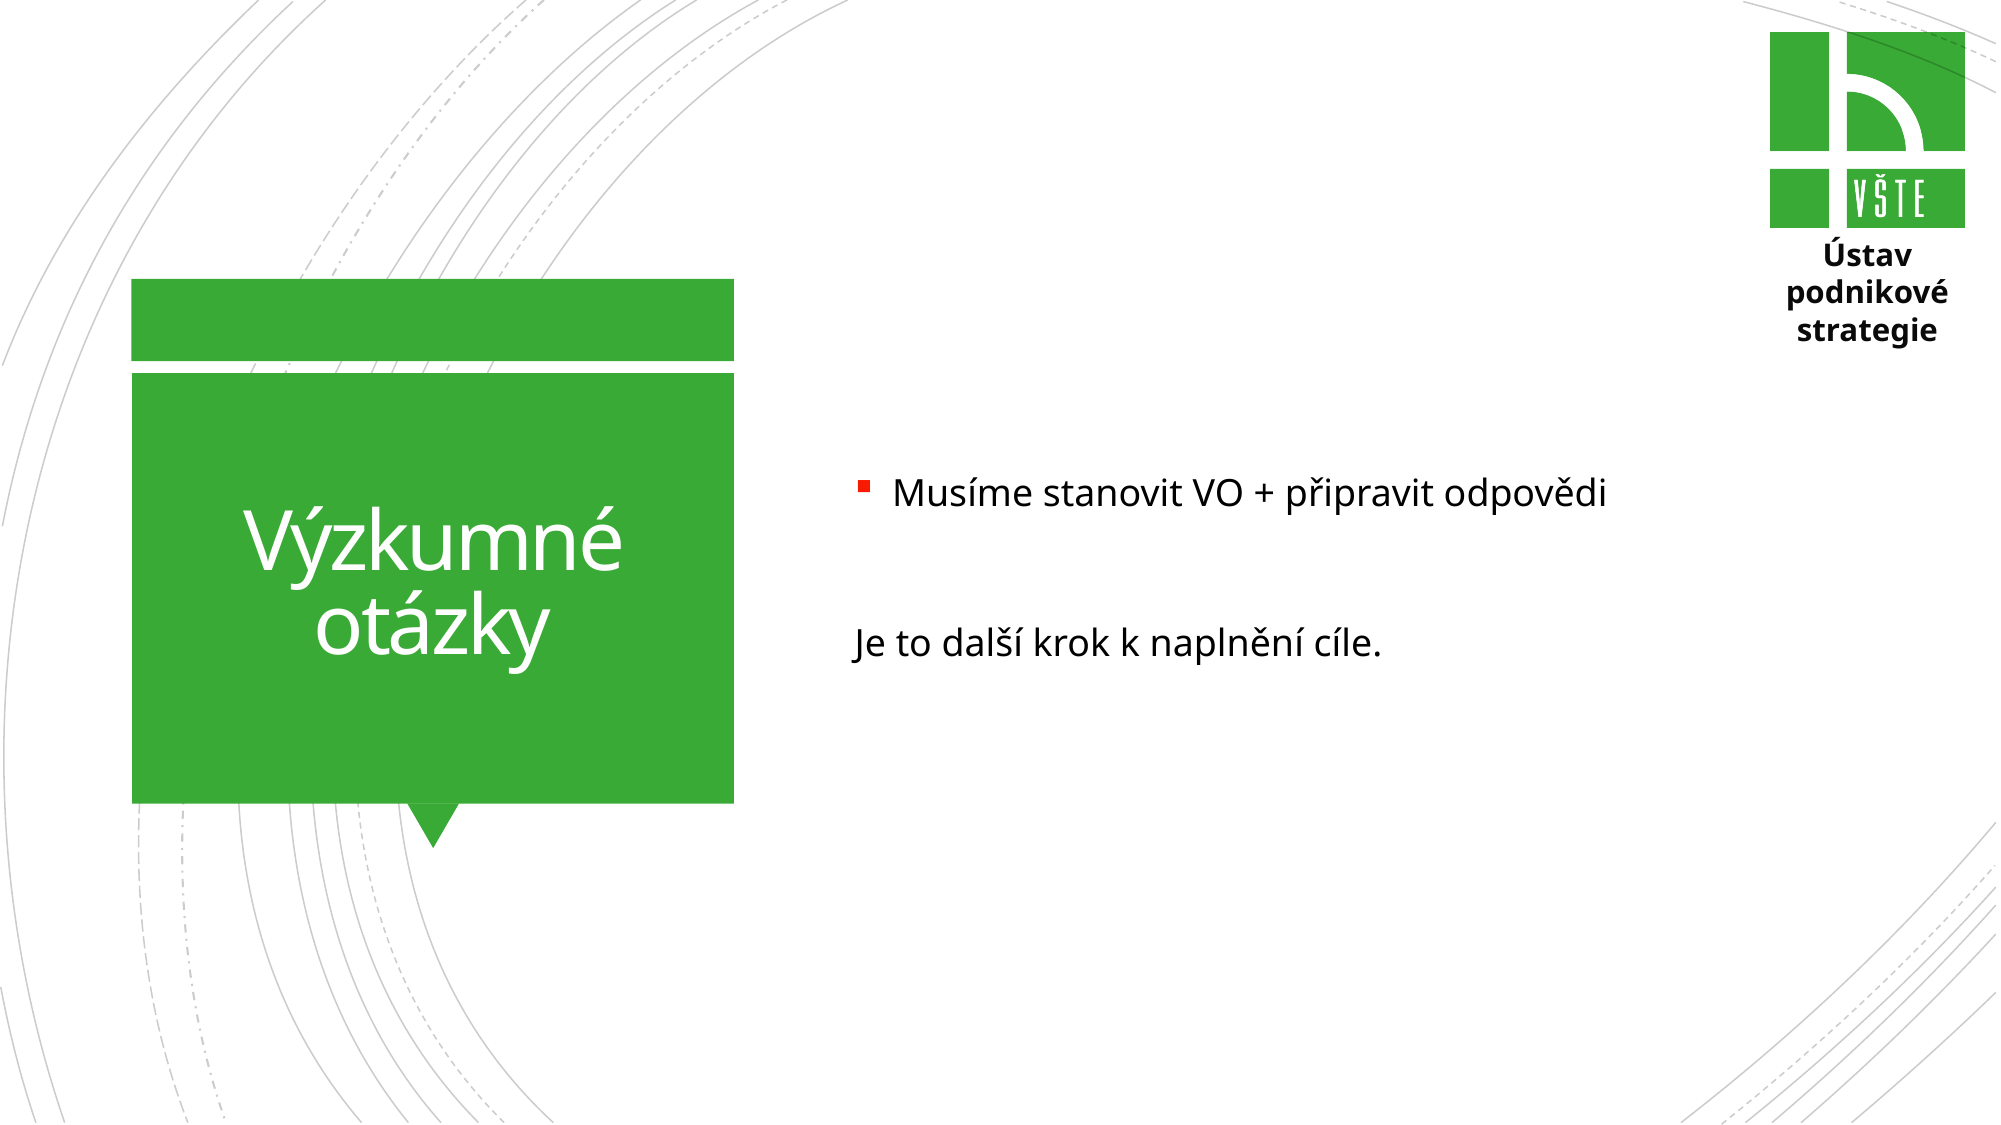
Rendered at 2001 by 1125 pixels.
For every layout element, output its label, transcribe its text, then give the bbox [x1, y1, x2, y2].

list Musíme stanovit VO + připravit odpovědi Je to další krok k naplnění cíle. [839, 131, 1871, 993]
picture [1770, 32, 1965, 228]
title Výzkumné otázky [145, 385, 720, 789]
